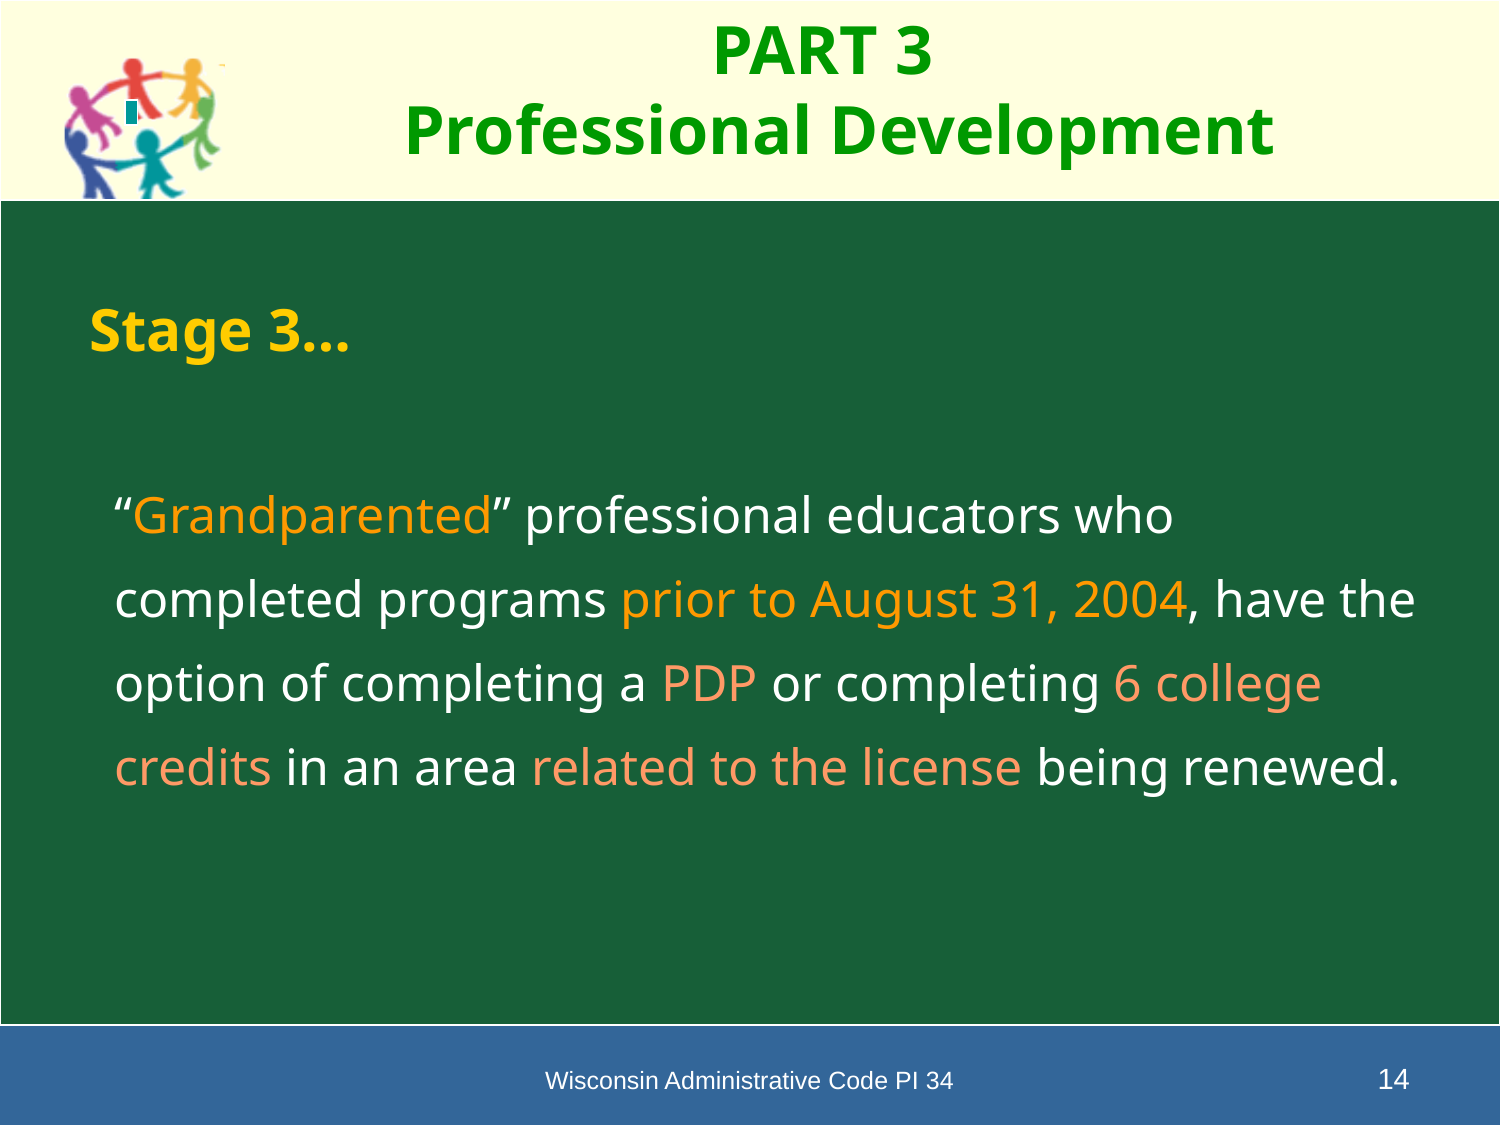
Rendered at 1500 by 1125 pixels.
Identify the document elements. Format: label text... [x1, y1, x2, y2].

slide_number 14 [1074, 1025, 1426, 1103]
text_box PART 3 Professional Development [287, 0, 1375, 175]
text_box [0, 199, 1500, 1025]
picture [50, 37, 225, 199]
footer Wisconsin Administrative Code PI 34 [512, 1025, 988, 1103]
text_box Stage 3… [0, 212, 1463, 350]
text_box “Grandparented” professional educators who completed programs prior to August 31, 2004, have the option of completing a PDP or completing 6 college credits in an area related to the license being renewed. [99, 387, 1438, 936]
